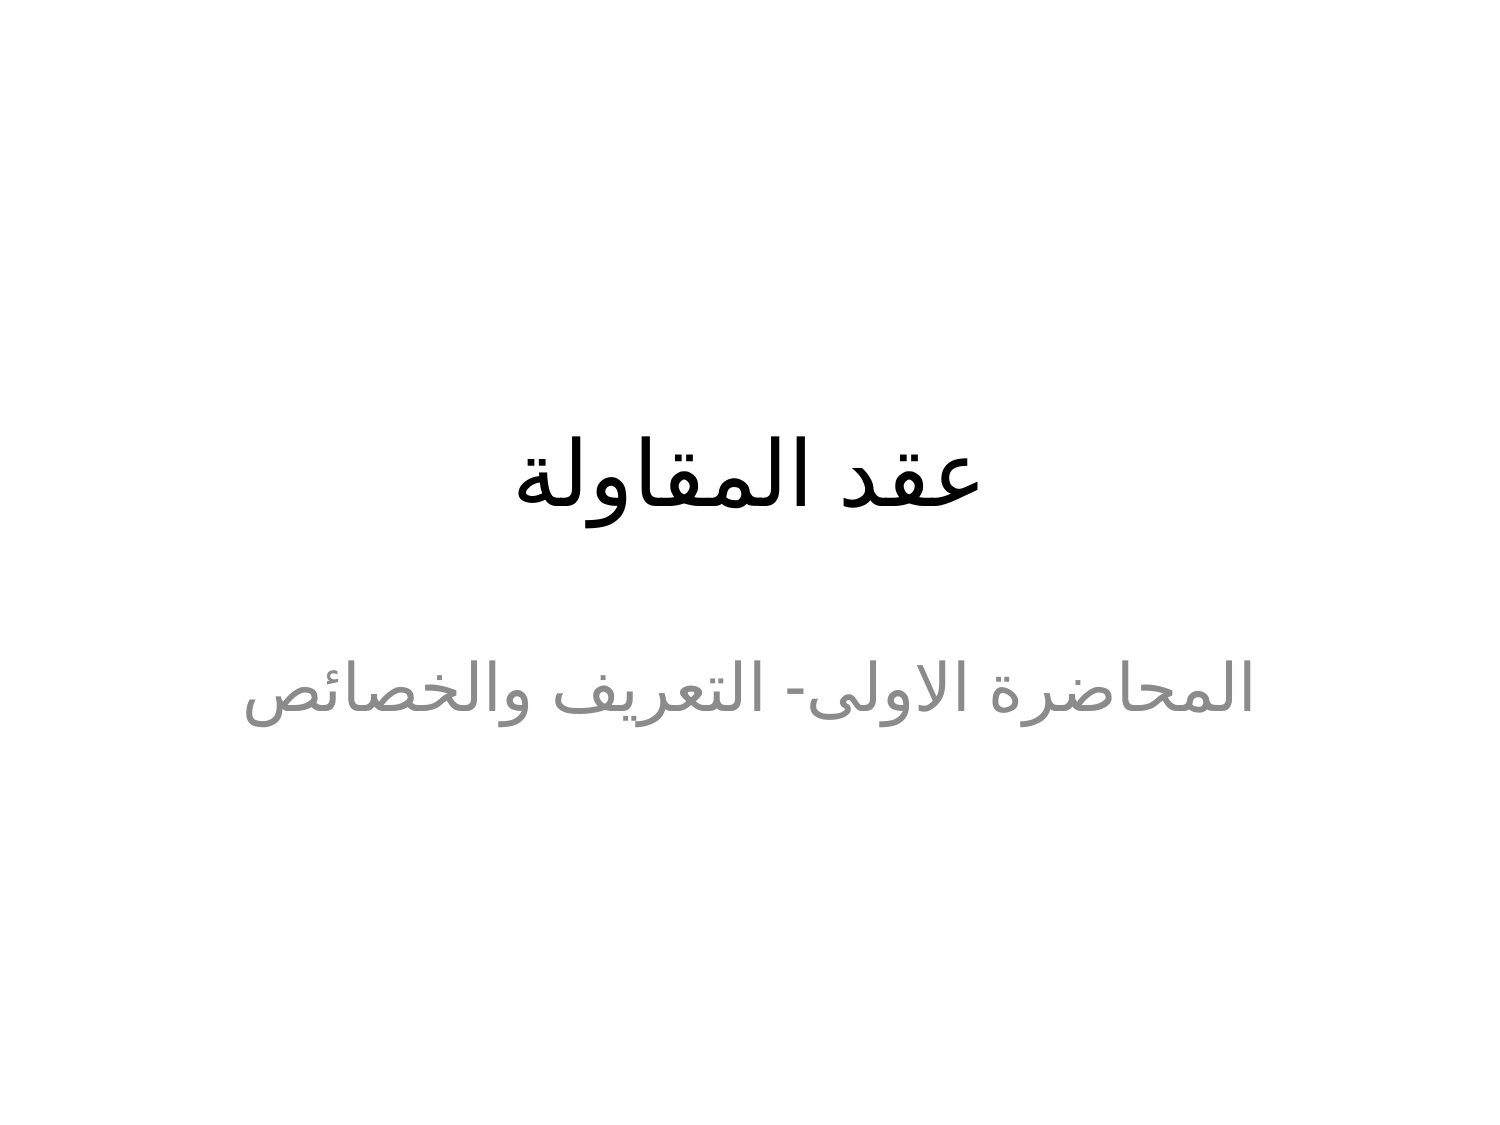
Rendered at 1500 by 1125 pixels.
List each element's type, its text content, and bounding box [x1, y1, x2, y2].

title عقد المقاولة [112, 349, 1388, 591]
subtitle المحاضرة الاولى- التعريف والخصائص [225, 637, 1275, 925]
